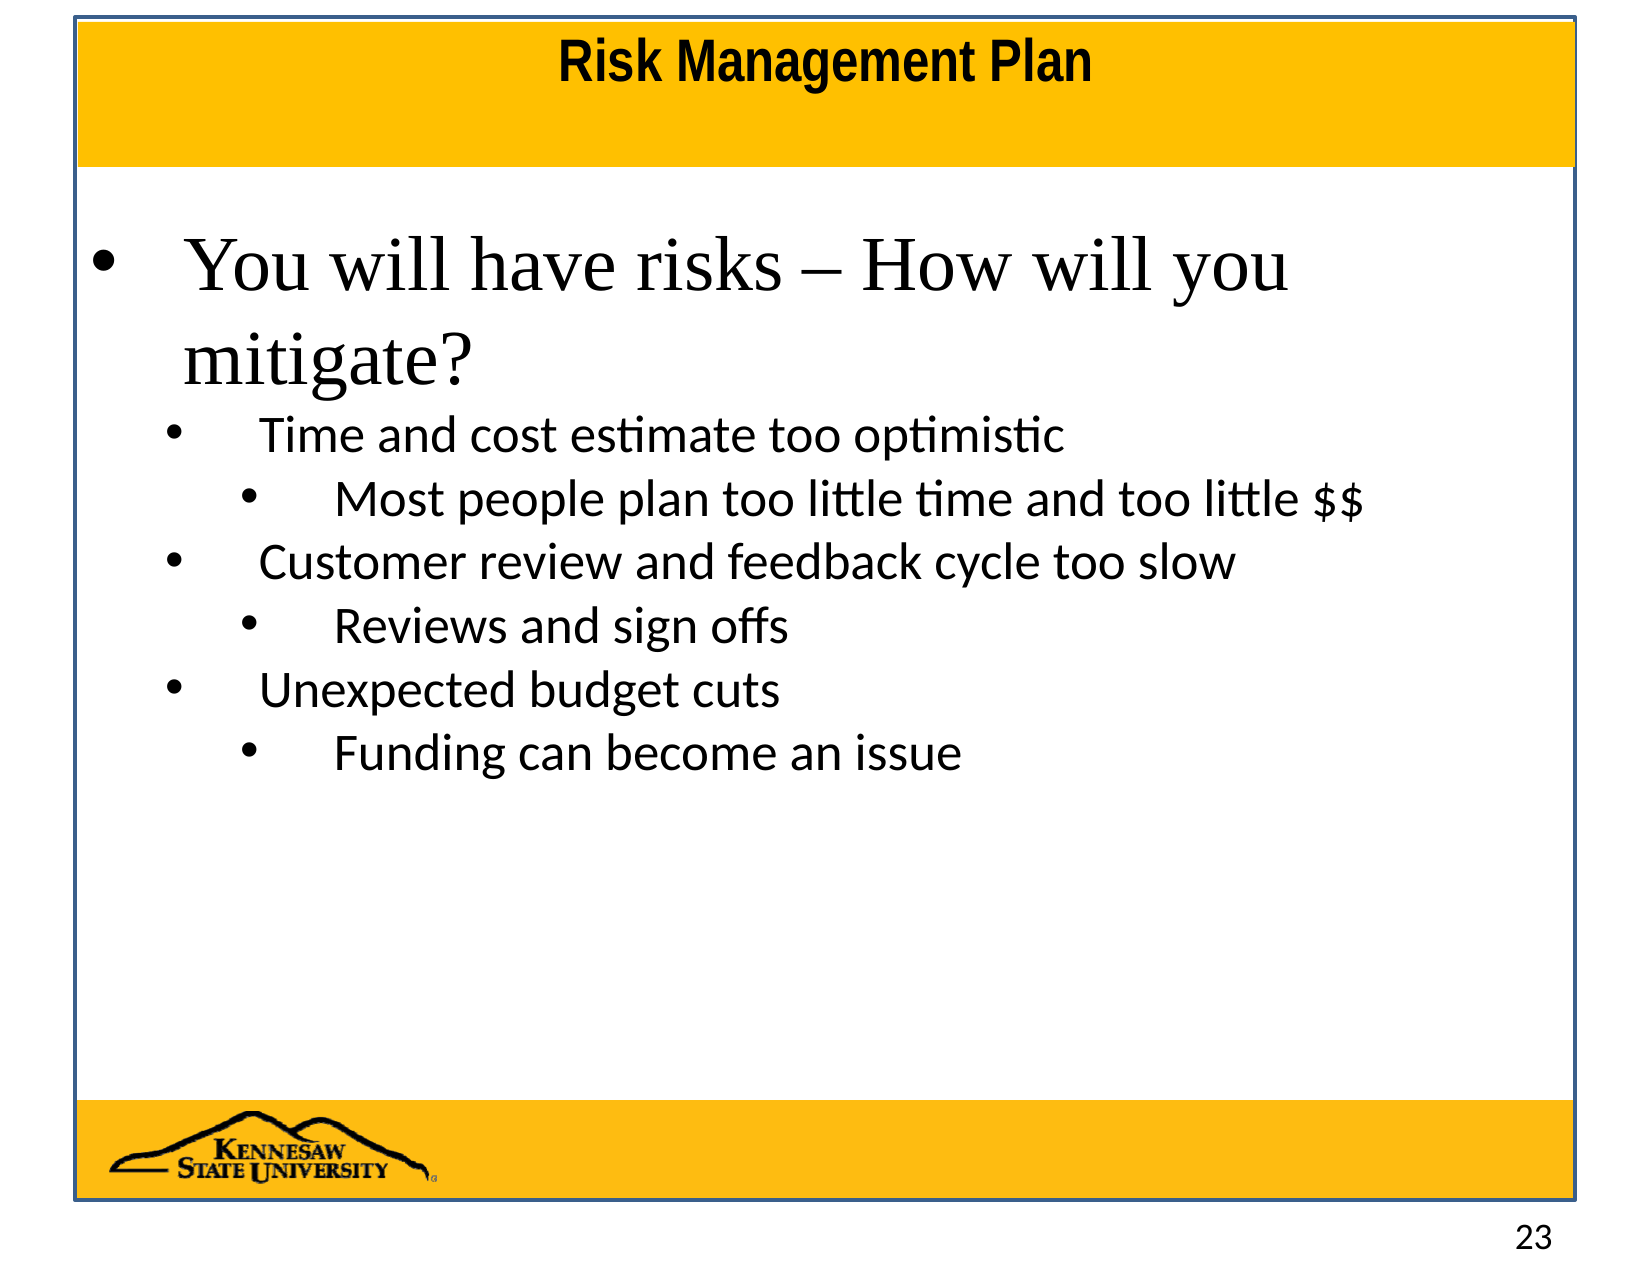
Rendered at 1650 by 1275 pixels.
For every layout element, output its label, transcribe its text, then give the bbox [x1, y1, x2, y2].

picture [108, 1111, 437, 1184]
title Risk Management Plan [77, 21, 1575, 167]
list You will have risks – How will you mitigate? Time and cost estimate too optimistic Most people plan too little time and too little $$ Customer review and feedback cycle too slow Reviews and sign offs Unexpected budget cuts Funding can become an issue [90, 212, 1575, 1063]
